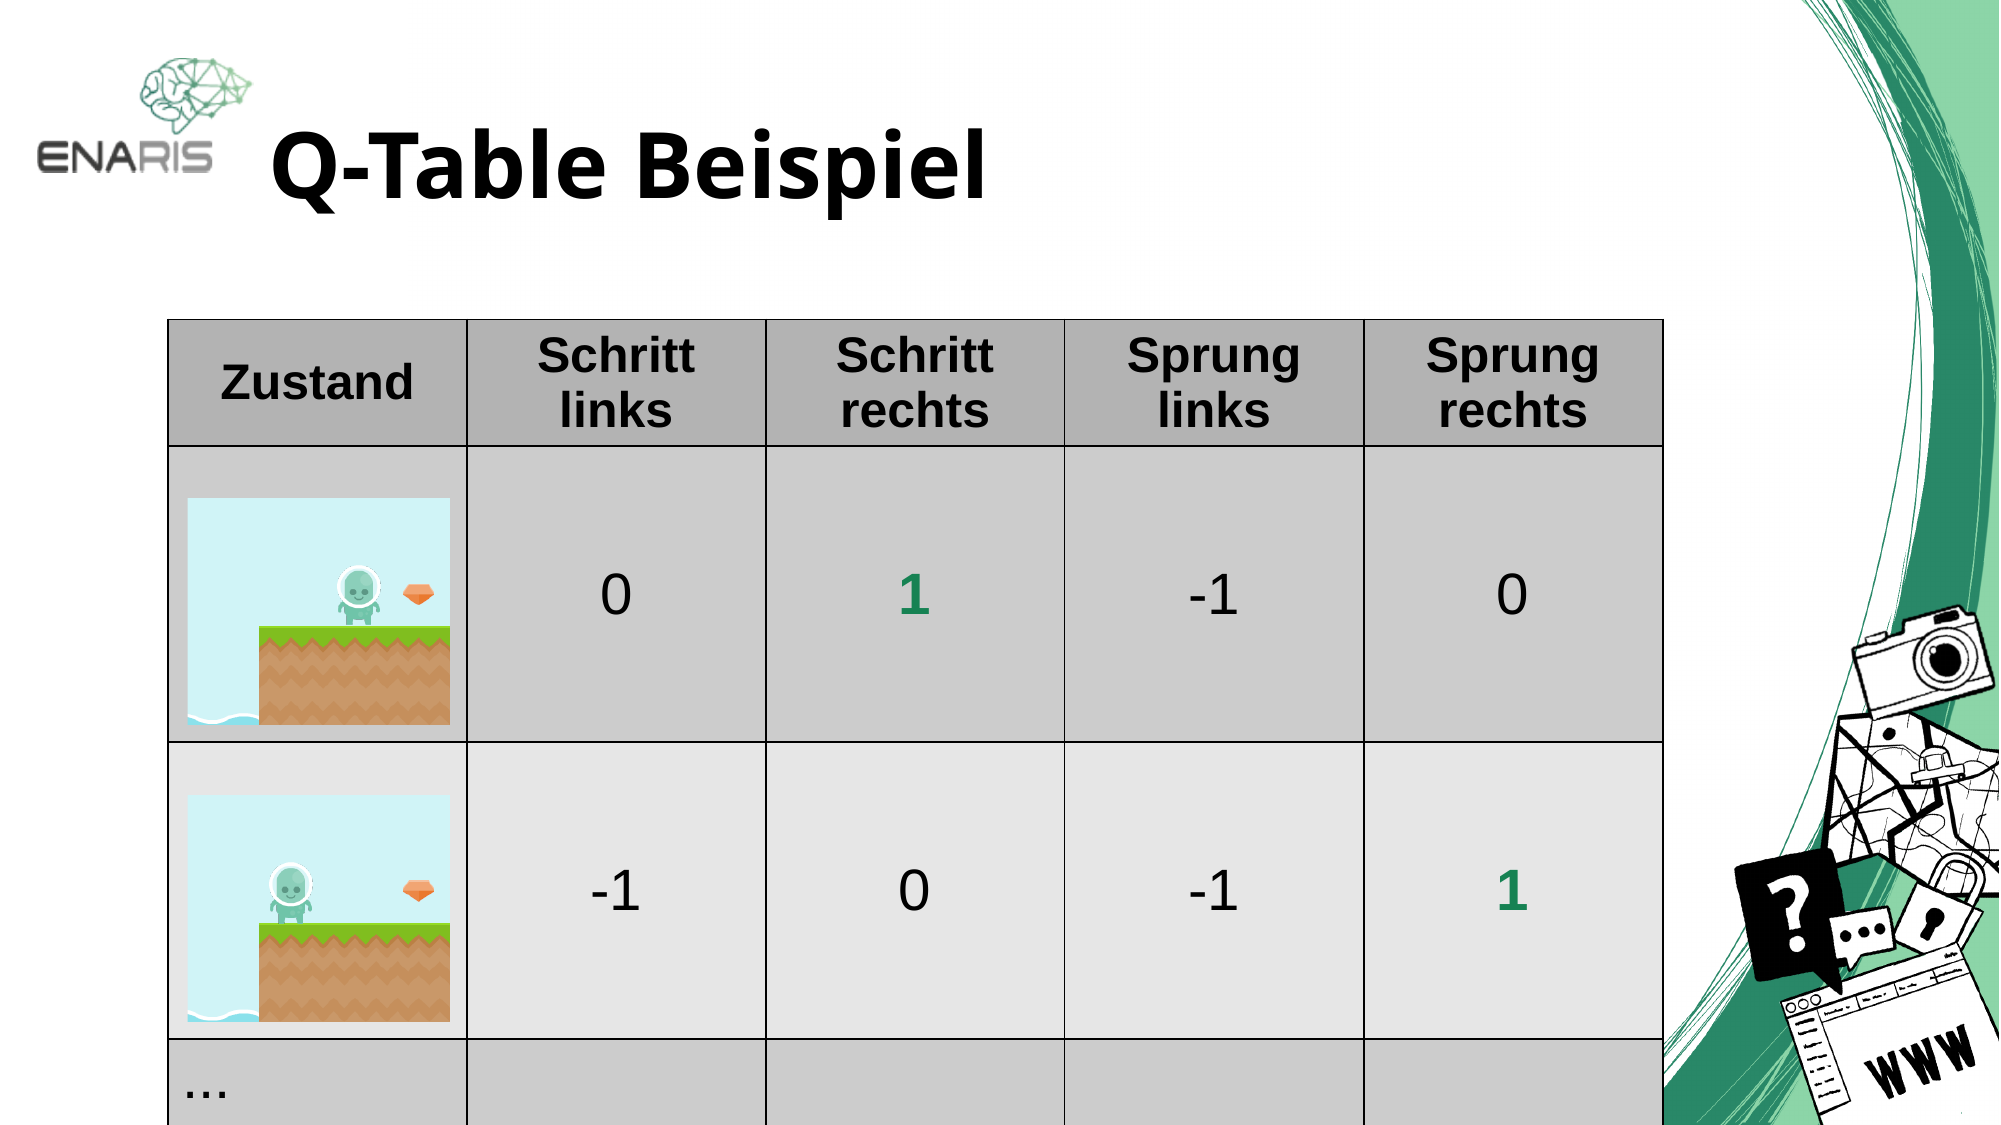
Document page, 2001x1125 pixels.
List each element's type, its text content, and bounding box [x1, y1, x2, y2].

table_cell [767, 1040, 1064, 1125]
picture [37, 58, 254, 173]
picture [408, 0, 1999, 1125]
table_header Schritt links [468, 320, 765, 445]
table_cell 0 [1365, 447, 1662, 741]
table_header Zustand [169, 320, 466, 445]
title Q-Table Beispiel [253, 59, 1863, 278]
table_cell -1 [1065, 743, 1363, 1038]
table_cell -1 [1065, 447, 1363, 741]
table_cell 1 [767, 447, 1064, 741]
table_header Sprung rechts [1365, 320, 1662, 445]
table_cell 1 [1365, 743, 1662, 1038]
table_cell [169, 447, 466, 741]
table_cell [1365, 1040, 1662, 1125]
table_cell 0 [767, 743, 1064, 1038]
table_header Sprung links [1065, 320, 1363, 445]
table_cell 0 [468, 447, 765, 741]
table_cell [169, 743, 466, 1038]
table_header Schritt rechts [767, 320, 1064, 445]
picture [187, 498, 451, 725]
table_cell -1 [468, 743, 765, 1038]
table_cell [468, 1040, 765, 1125]
picture [187, 795, 451, 1022]
table_cell ... [169, 1040, 466, 1125]
table_cell [1065, 1040, 1363, 1125]
